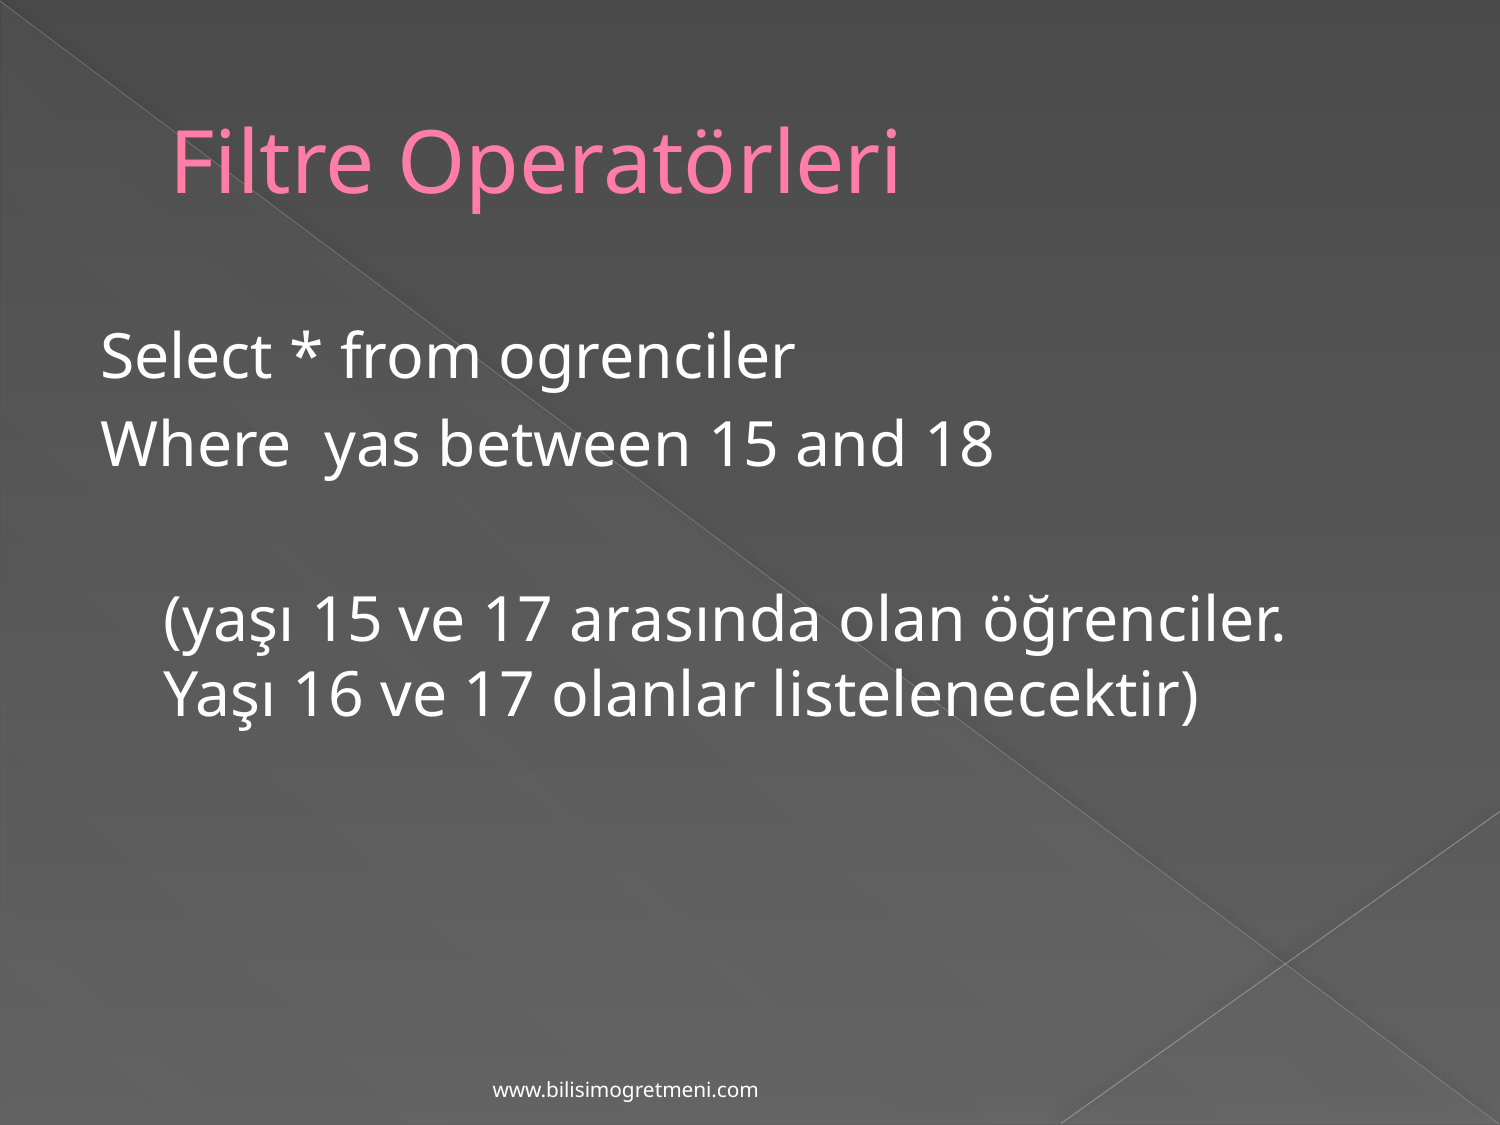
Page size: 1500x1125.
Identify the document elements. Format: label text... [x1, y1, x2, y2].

footer www.bilisimogretmeni.com [75, 1063, 774, 1113]
list Select * from ogrenciler Where yas between 15 and 18 (yaşı 15 ve 17 arasında olan öğrenciler. Yaşı 16 ve 17 olanlar listelenecektir) [75, 308, 1425, 1059]
title Filtre Operatörleri [75, 43, 1425, 274]
